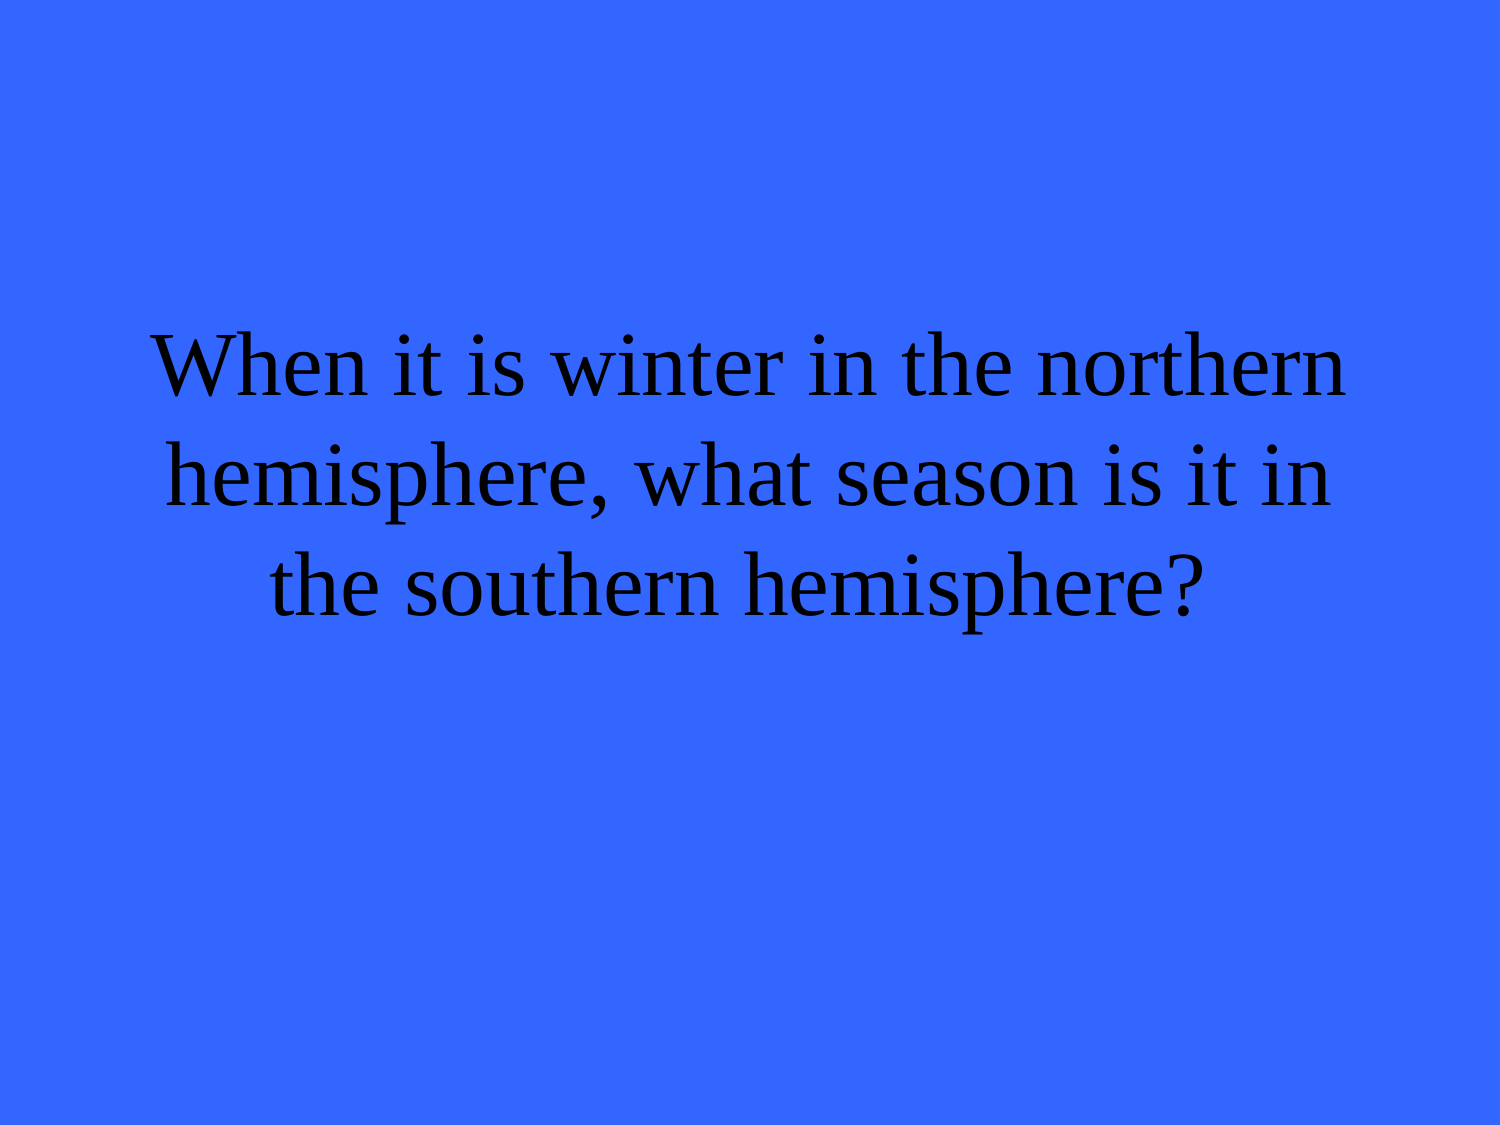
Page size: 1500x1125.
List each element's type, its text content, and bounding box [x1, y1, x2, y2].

title When it is winter in the northern hemisphere, what season is it in the southern hemisphere? [112, 374, 1388, 563]
